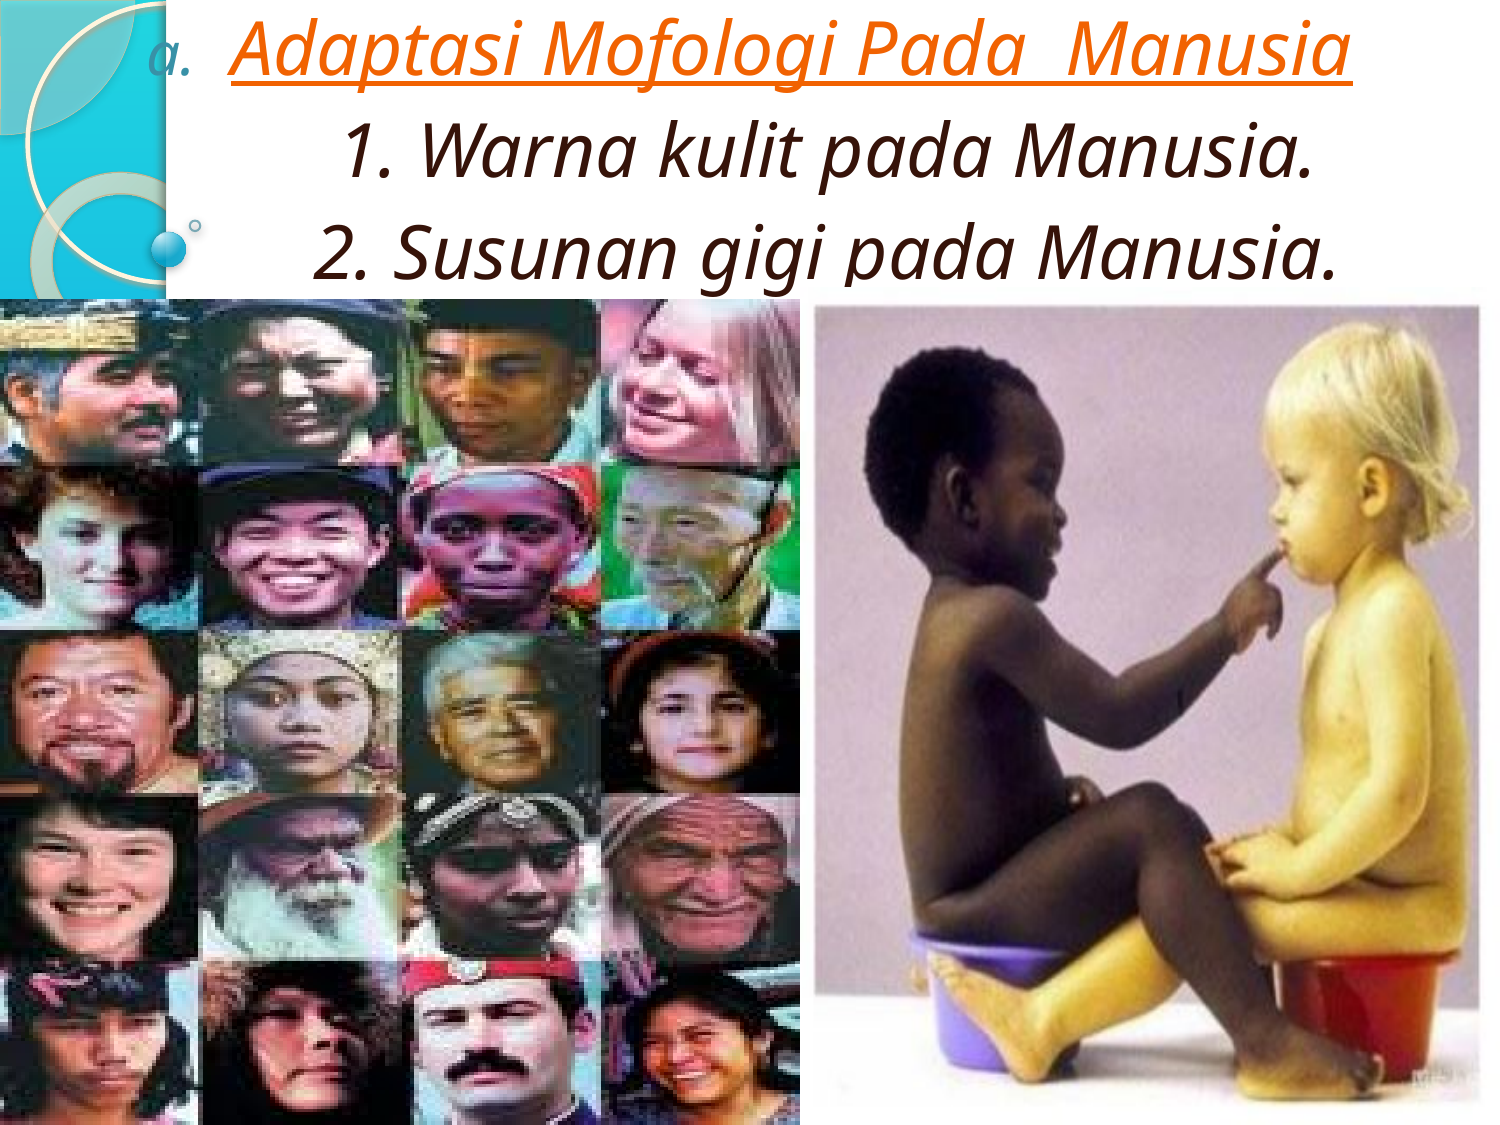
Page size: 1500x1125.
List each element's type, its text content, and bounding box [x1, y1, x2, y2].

picture [0, 287, 1500, 1125]
subtitle Adaptasi Mofologi Pada Manusia 1. Warna kulit pada Manusia. 2. Susunan gigi pada Manusia. [0, 0, 1500, 296]
